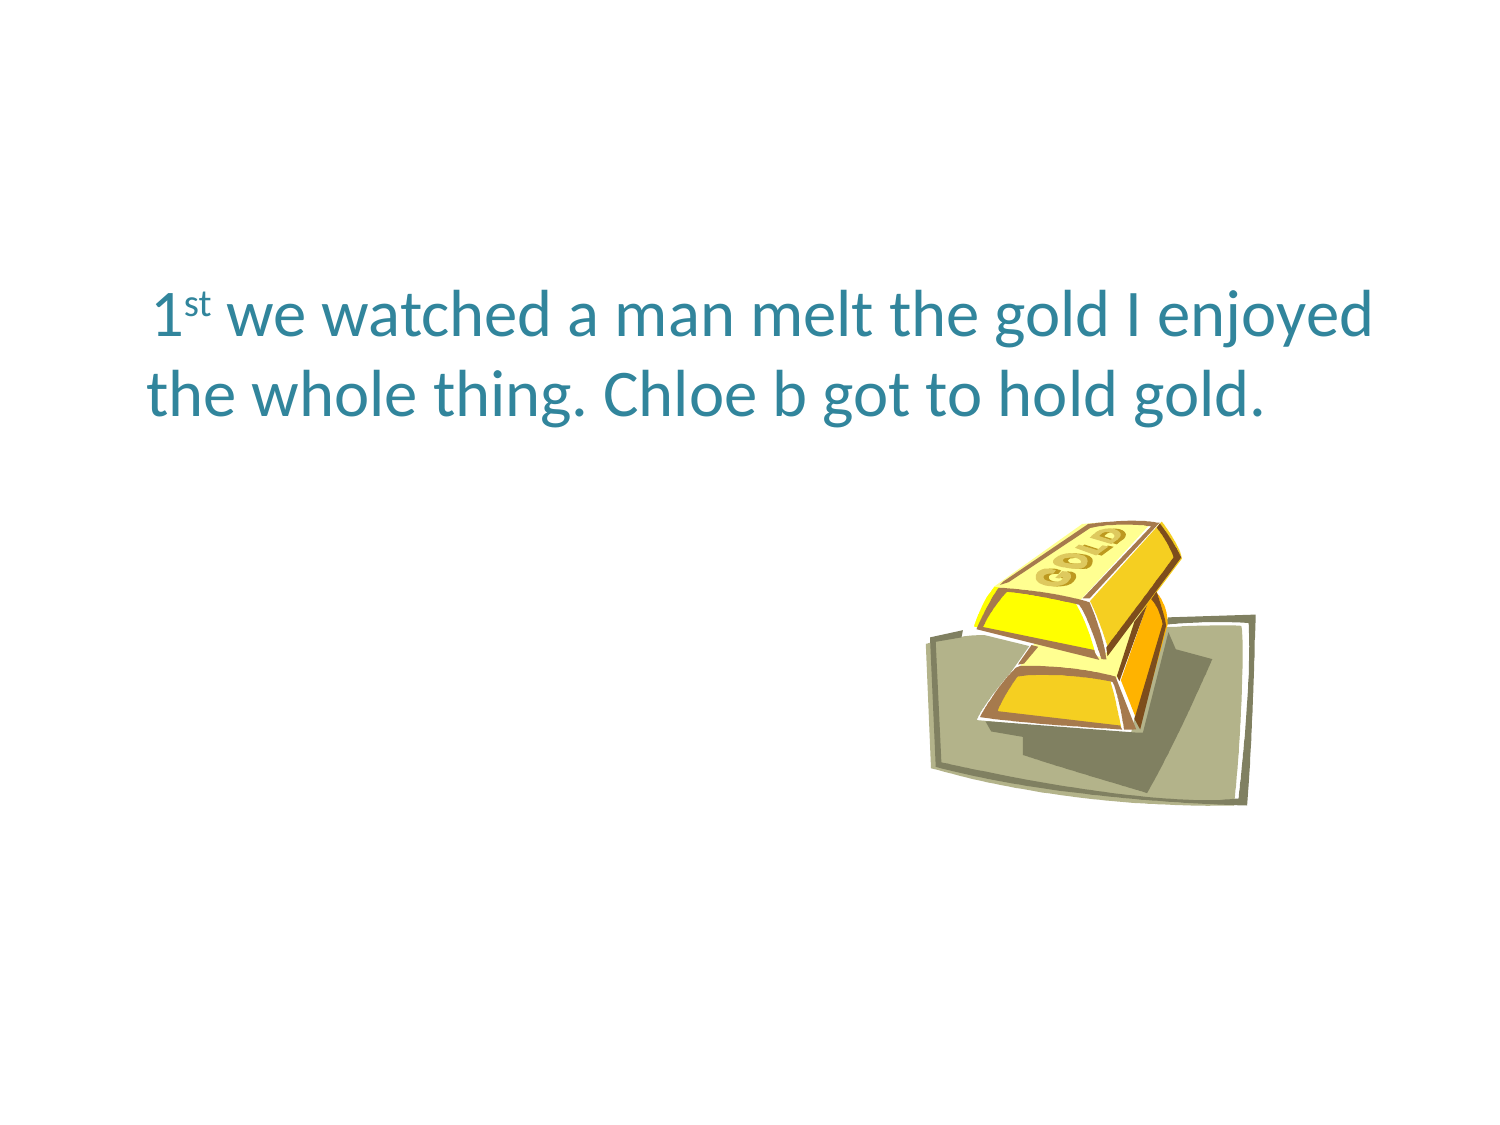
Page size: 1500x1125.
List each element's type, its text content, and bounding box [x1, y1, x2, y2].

picture [925, 515, 1261, 812]
list 1st we watched a man melt the gold I enjoyed the whole thing. Chloe b got to hold gold. [75, 262, 1425, 1005]
